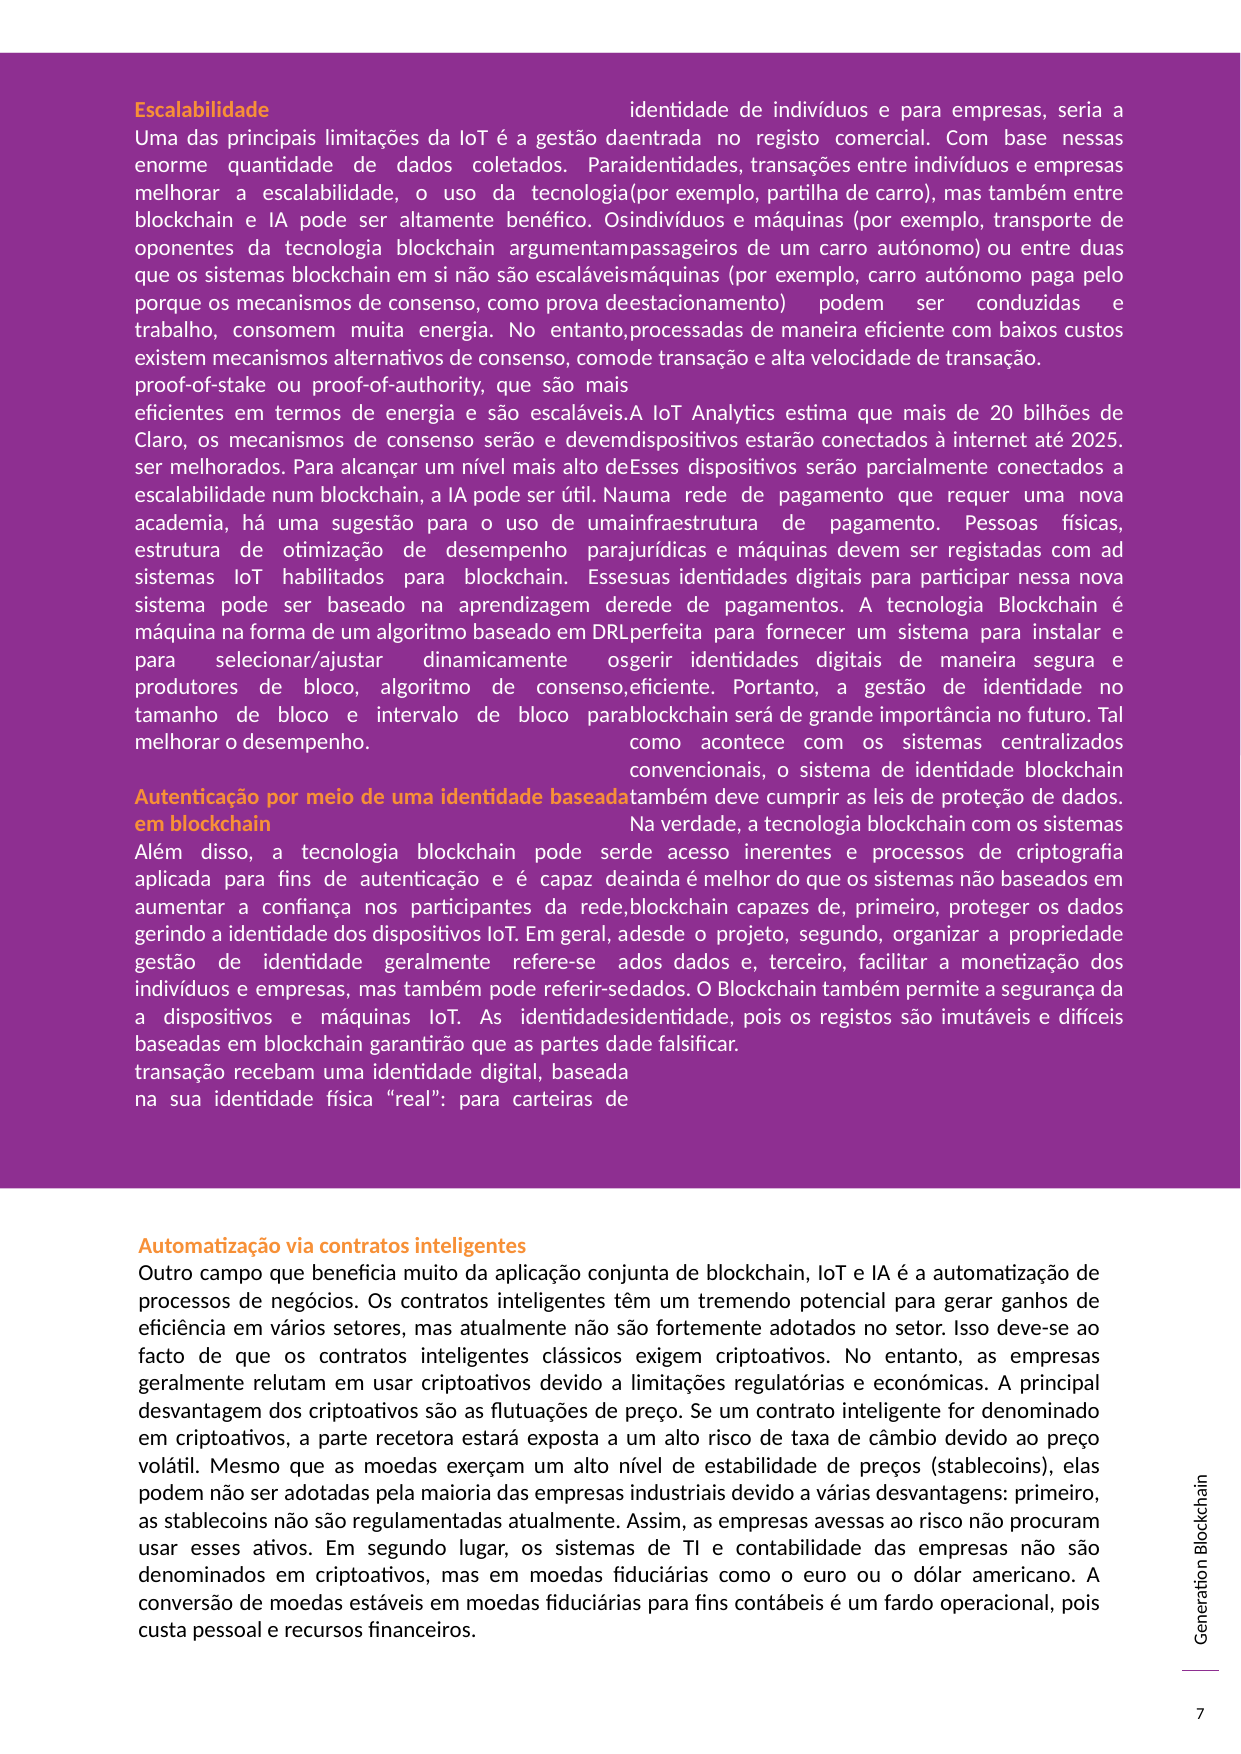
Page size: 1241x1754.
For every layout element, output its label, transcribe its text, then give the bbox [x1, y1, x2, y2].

list Escalabilidade Uma das principais limitações da IoT é a gestão da enorme quantidade de dados coletados. Para melhorar a escalabilidade, o uso da tecnologia blockchain e IA pode ser altamente benéfico. Os oponentes da tecnologia blockchain argumentam que os sistemas blockchain em si não são escaláveis porque os mecanismos de consenso, como prova de trabalho, consomem muita energia. No entanto, existem mecanismos alternativos de consenso, como proof-of-stake ou proof-of-authority, que são mais eficientes em termos de energia e são escaláveis. Claro, os mecanismos de consenso serão e devem ser melhorados. Para alcançar um nível mais alto de escalabilidade num blockchain, a IA pode ser útil. Na academia, há uma sugestão para o uso de uma estrutura de otimização de desempenho para sistemas IoT habilitados para blockchain. Esse sistema pode ser baseado na aprendizagem de máquina na forma de um algoritmo baseado em DRL para selecionar/ajustar dinamicamente os produtores de bloco, algoritmo de consenso, tamanho de bloco e intervalo de bloco para melhorar o desempenho. Autenticação por meio de uma identidade baseada em blockchain Além disso, a tecnologia blockchain pode ser aplicada para fins de autenticação e é capaz de aumentar a confiança nos participantes da rede, gerindo a identidade dos dispositivos IoT. Em geral, a gestão de identidade geralmente refere-se a indivíduos e empresas, mas também pode referir-se a dispositivos e máquinas IoT. As identidades baseadas em blockchain garantirão que as partes da transação recebam uma identidade digital, baseada na sua identidade física “real”: para carteiras de identidade de indivíduos e para empresas, seria a entrada no registo comercial. Com base nessas identidades, transações entre indivíduos e empresas (por exemplo, partilha de carro), mas também entre indivíduos e máquinas (por exemplo, transporte de passageiros de um carro autónomo) ou entre duas máquinas (por exemplo, carro autónomo paga pelo estacionamento) podem ser conduzidas e processadas de maneira eficiente com baixos custos de transação e alta velocidade de transação. A IoT Analytics estima que mais de 20 bilhões de dispositivos estarão conectados à internet até 2025. Esses dispositivos serão parcialmente conectados a uma rede de pagamento que requer uma nova infraestrutura de pagamento. Pessoas físicas, jurídicas e máquinas devem ser registadas com ad suas identidades digitais para participar nessa nova rede de pagamentos. A tecnologia Blockchain é perfeita para fornecer um sistema para instalar e gerir identidades digitais de maneira segura e eficiente. Portanto, a gestão de identidade no blockchain será de grande importância no futuro. Tal como acontece com os sistemas centralizados convencionais, o sistema de identidade blockchain também deve cumprir as leis de proteção de dados. Na verdade, a tecnologia blockchain com os sistemas de acesso inerentes e processos de criptografia ainda é melhor do que os sistemas não baseados em blockchain capazes de, primeiro, proteger os dados desde o projeto, segundo, organizar a propriedade dos dados e, terceiro, facilitar a monetização dos dados. O Blockchain também permite a segurança da identidade, pois os registos são imutáveis e difíceis de falsificar. [119, 87, 1140, 1144]
text_box [0, 52, 1241, 1189]
slide_number 157 [1169, 1674, 1231, 1751]
text_box Automatização via contratos inteligentes Outro campo que beneficia muito da aplicação conjunta de blockchain, IoT e IA é a automatização de processos de negócios. Os contratos inteligentes têm um tremendo potencial para gerar ganhos de eficiência em vários setores, mas atualmente não são fortemente adotados no setor. Isso deve-se ao facto de que os contratos inteligentes clássicos exigem criptoativos. No entanto, as empresas geralmente relutam em usar criptoativos devido a limitações regulatórias e económicas. A principal desvantagem dos criptoativos são as flutuações de preço. Se um contrato inteligente for denominado em criptoativos, a parte recetora estará exposta a um alto risco de taxa de câmbio devido ao preço volátil. Mesmo que as moedas exerçam um alto nível de estabilidade de preços (stablecoins), elas podem não ser adotadas pela maioria das empresas industriais devido a várias desvantagens: primeiro, as stablecoins não são regulamentadas atualmente. Assim, as empresas avessas ao risco não procuram usar esses ativos. Em segundo lugar, os sistemas de TI e contabilidade das empresas não são denominados em criptoativos, mas em moedas fiduciárias como o euro ou o dólar americano. A conversão de moedas estáveis em moedas fiduciárias para fins contábeis é um fardo operacional, pois custa pessoal e recursos financeiros. [123, 1223, 1117, 1612]
